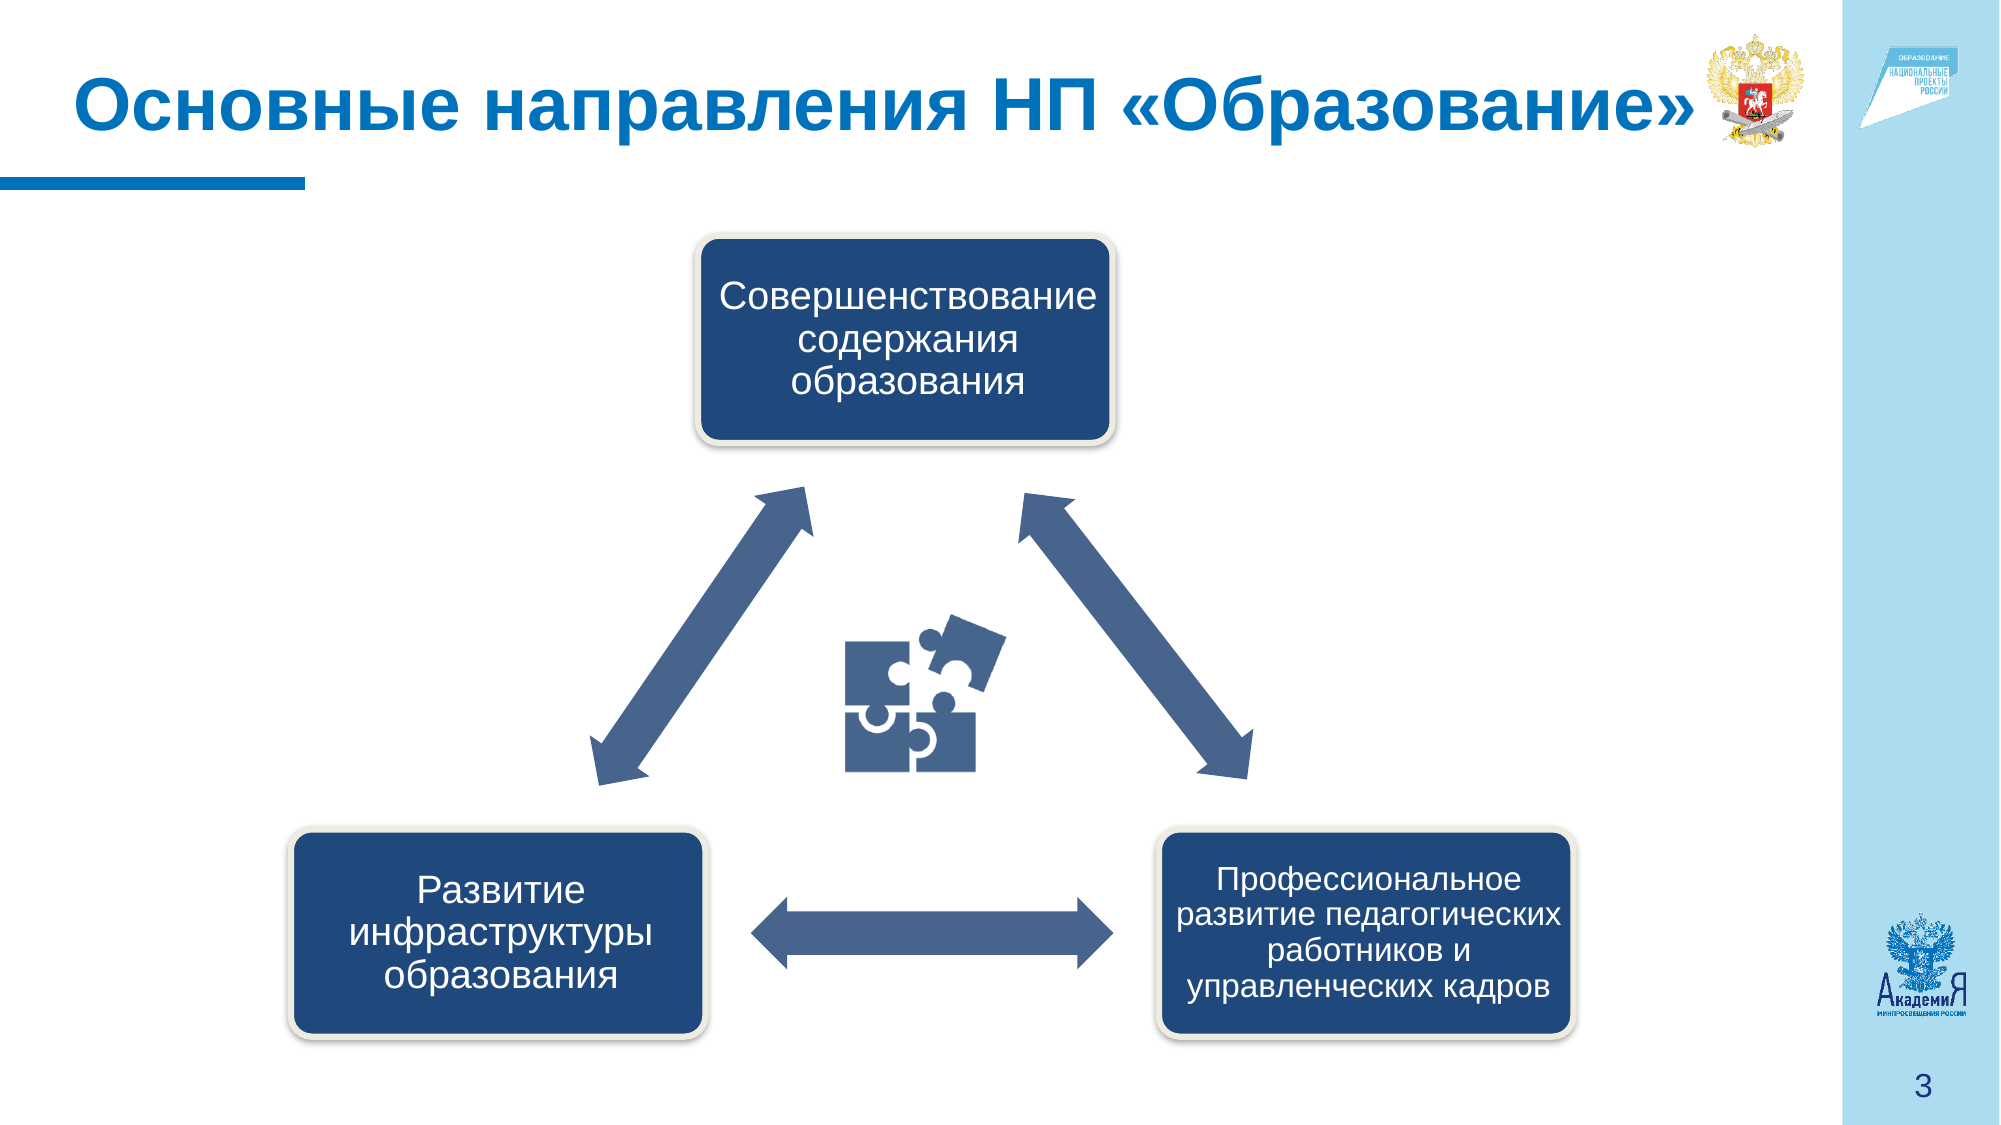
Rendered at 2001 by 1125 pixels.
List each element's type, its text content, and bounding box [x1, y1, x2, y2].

text_box Основные направления НП «Образование» [58, 22, 1727, 180]
picture [1843, 33, 1968, 148]
picture [815, 584, 1035, 804]
picture [1727, 33, 1811, 148]
picture [1863, 908, 1977, 1023]
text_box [151, 235, 1684, 1037]
